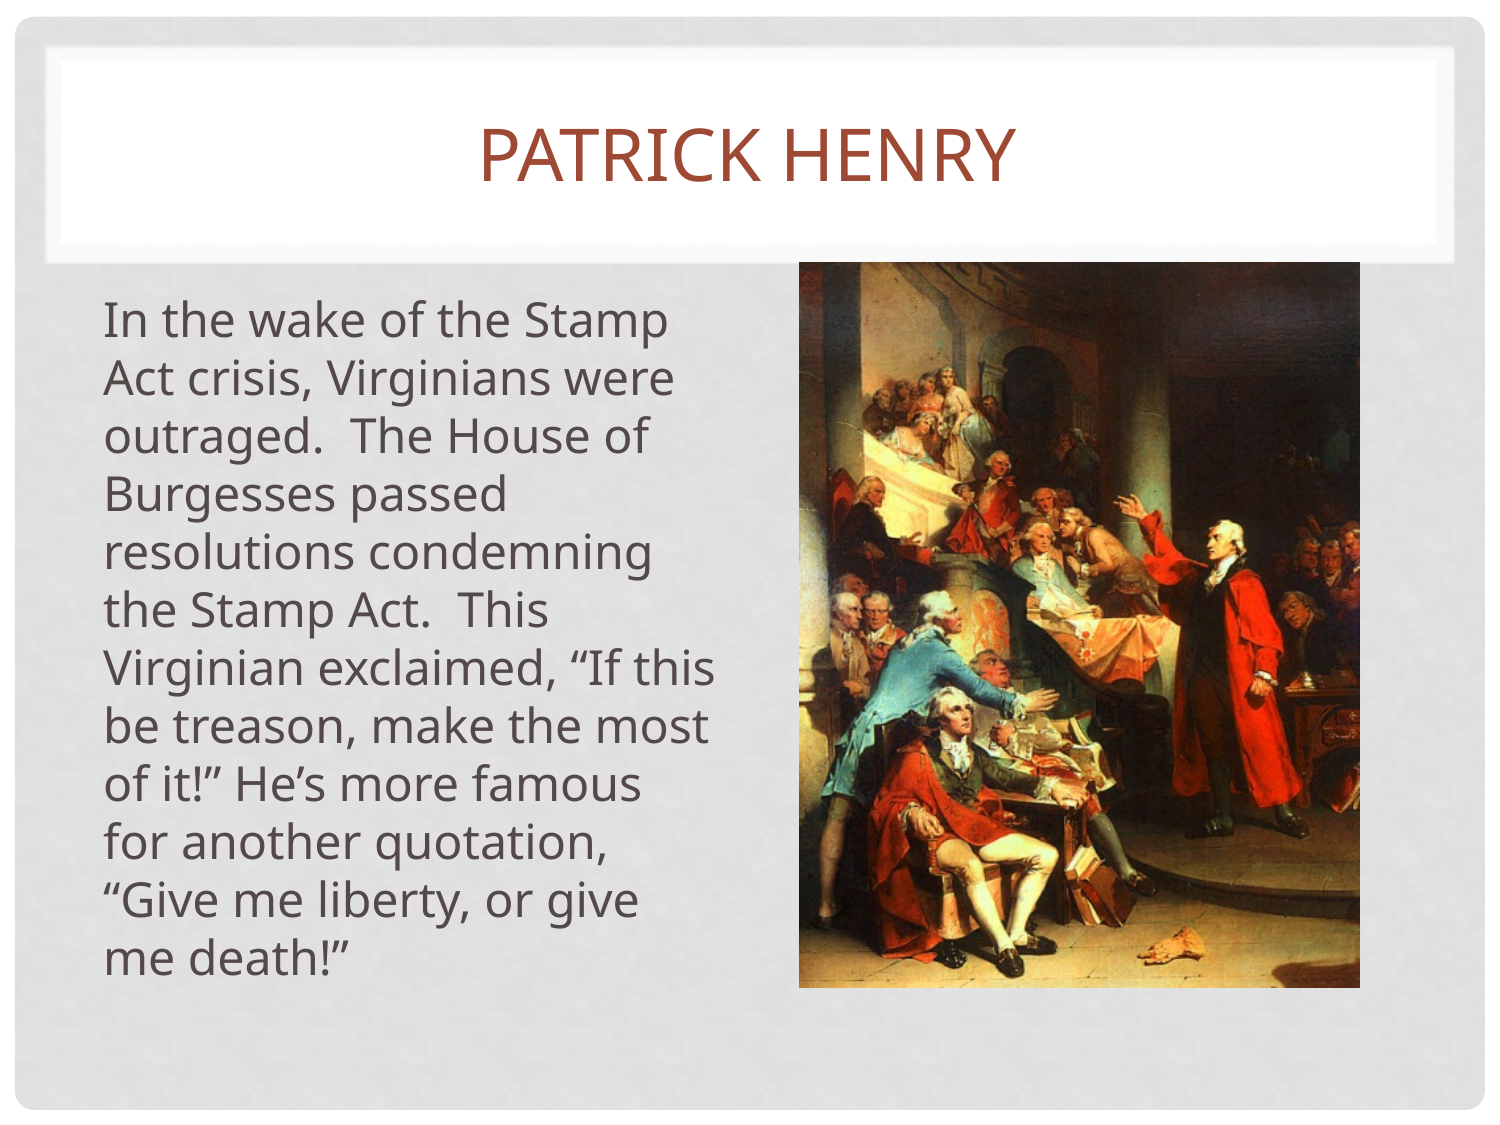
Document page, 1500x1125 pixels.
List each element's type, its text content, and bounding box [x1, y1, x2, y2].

title Patrick henry [69, 66, 1425, 238]
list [798, 262, 1360, 988]
list In the wake of the Stamp Act crisis, Virginians were outraged. The House of Burgesses passed resolutions condemning the Stamp Act. This Virginian exclaimed, “If this be treason, make the most of it!” He’s more famous for another quotation, “Give me liberty, or give me death!” [69, 281, 733, 1005]
